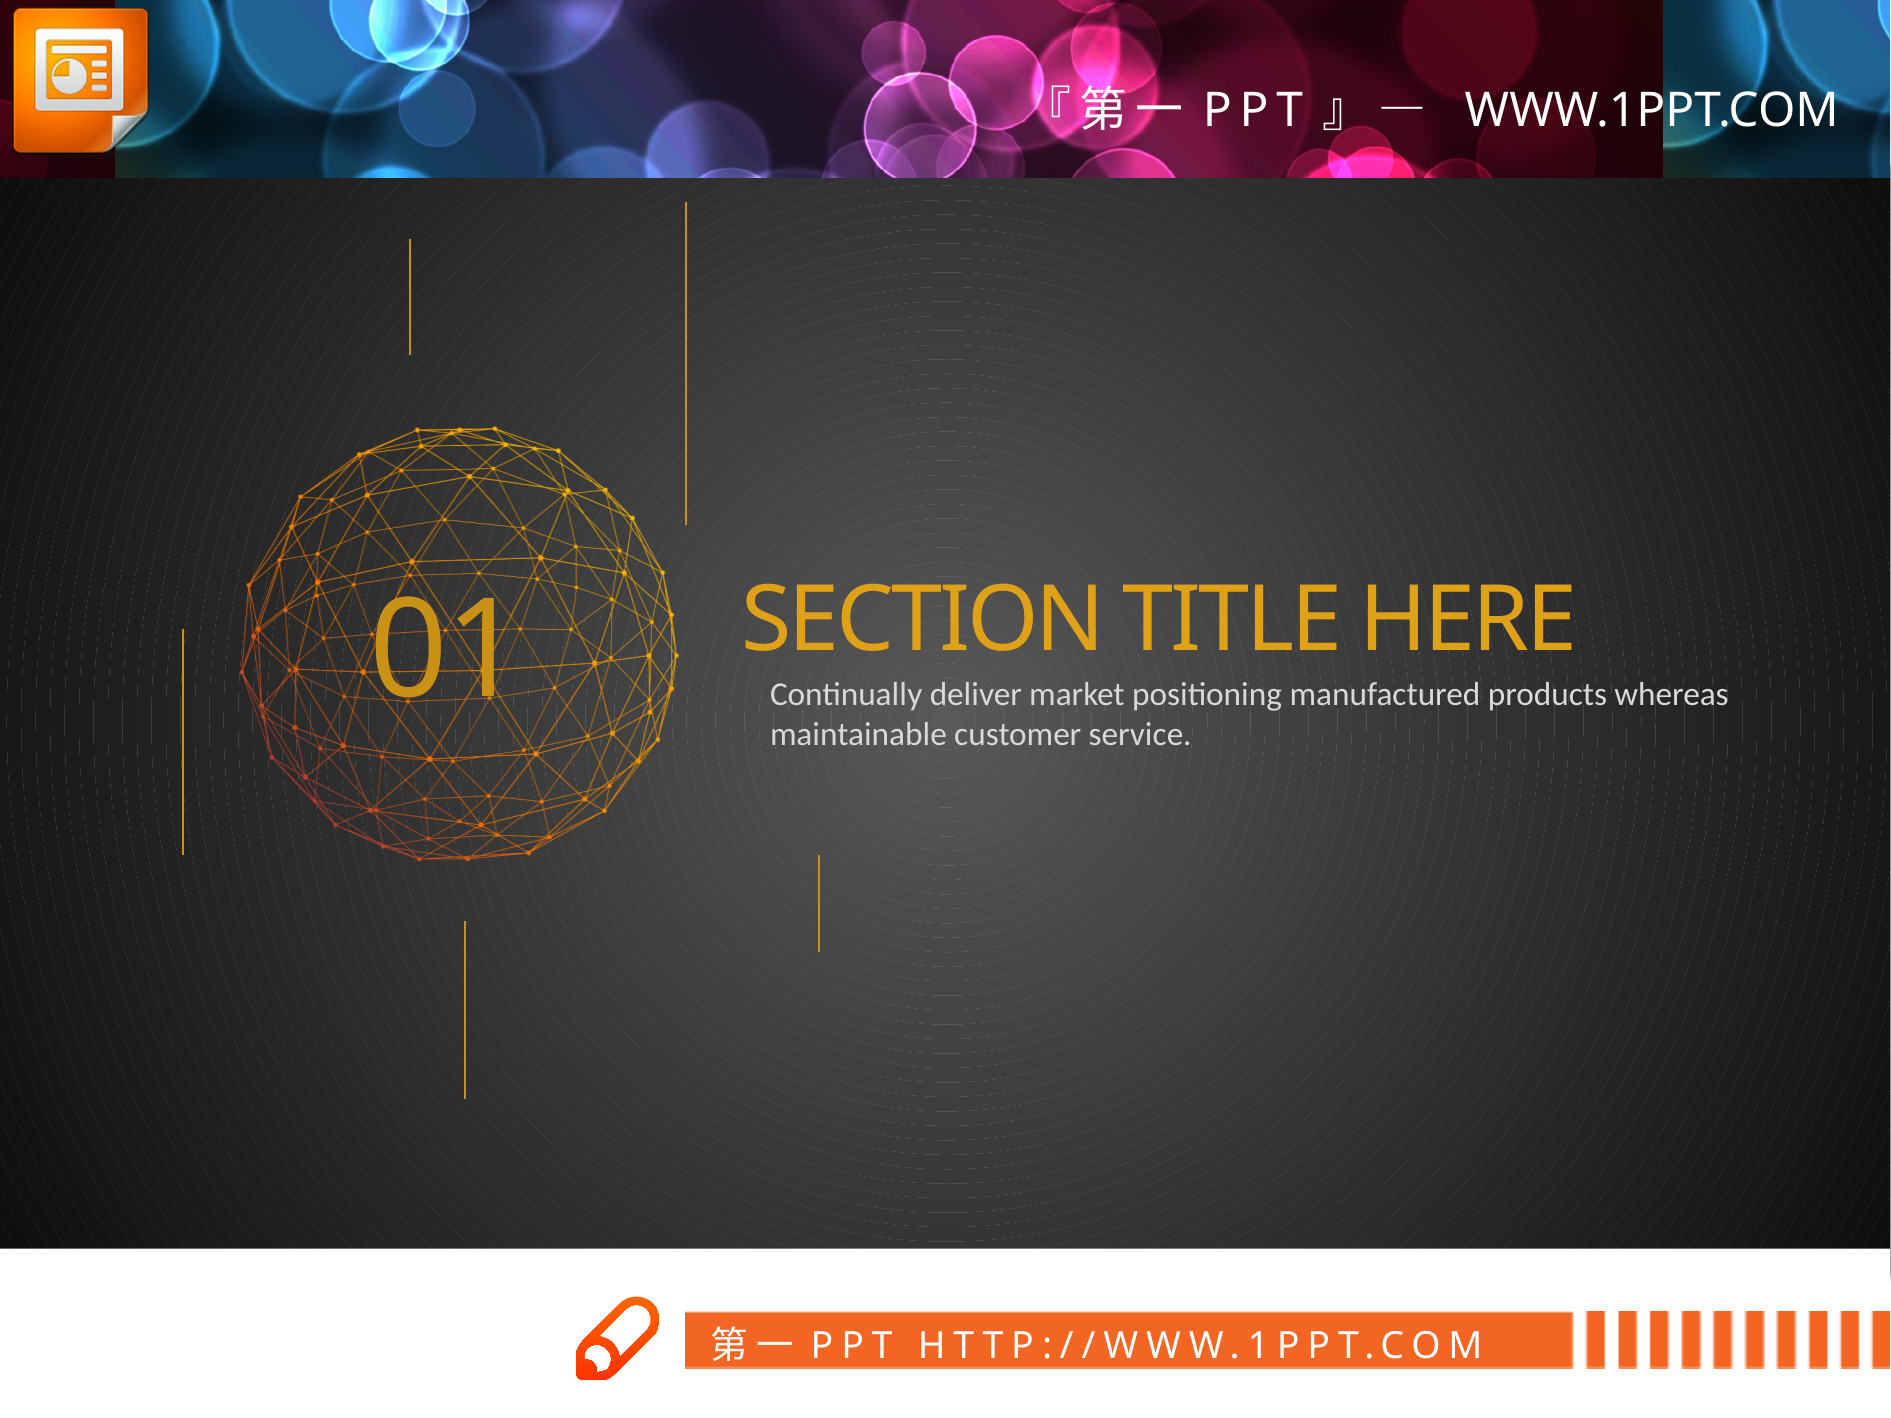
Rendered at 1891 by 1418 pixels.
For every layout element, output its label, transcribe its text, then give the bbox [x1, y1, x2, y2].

text_box SECTION TITLE HERE [691, 551, 1673, 676]
picture [685, 1311, 1891, 1369]
picture [0, 0, 1891, 178]
text_box Continually deliver market positioning manufactured products whereas maintainable customer service. [755, 664, 1756, 760]
picture [230, 420, 687, 874]
